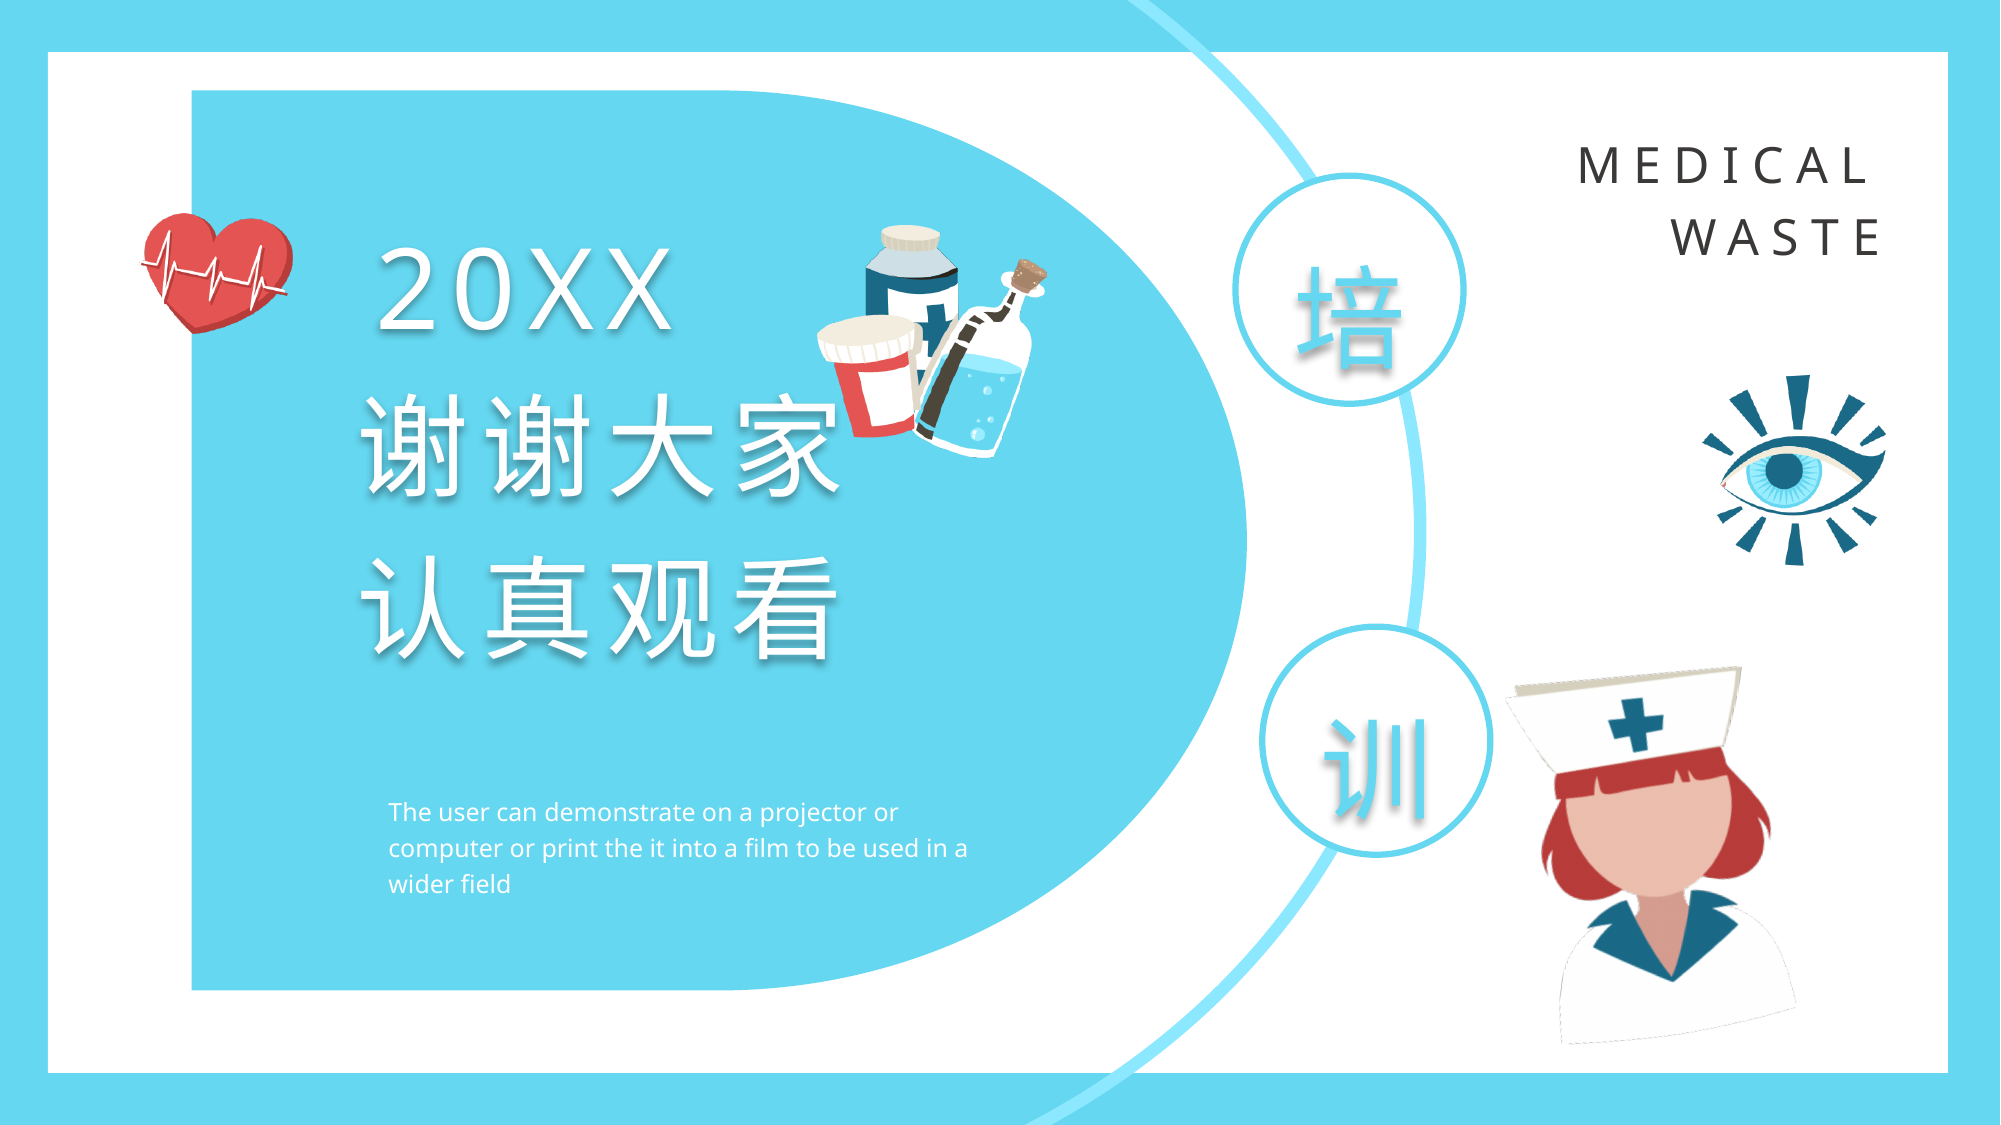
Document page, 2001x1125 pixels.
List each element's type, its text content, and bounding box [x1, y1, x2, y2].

picture [1702, 374, 1886, 566]
text_box MEDICAL WASTE [1550, 114, 1895, 273]
text_box [1125, 51, 1949, 1074]
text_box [1235, 175, 1464, 404]
picture [1462, 637, 1838, 1072]
text_box [0, 0, 1422, 1125]
picture [139, 213, 293, 334]
picture [817, 224, 1047, 458]
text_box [1262, 626, 1491, 855]
